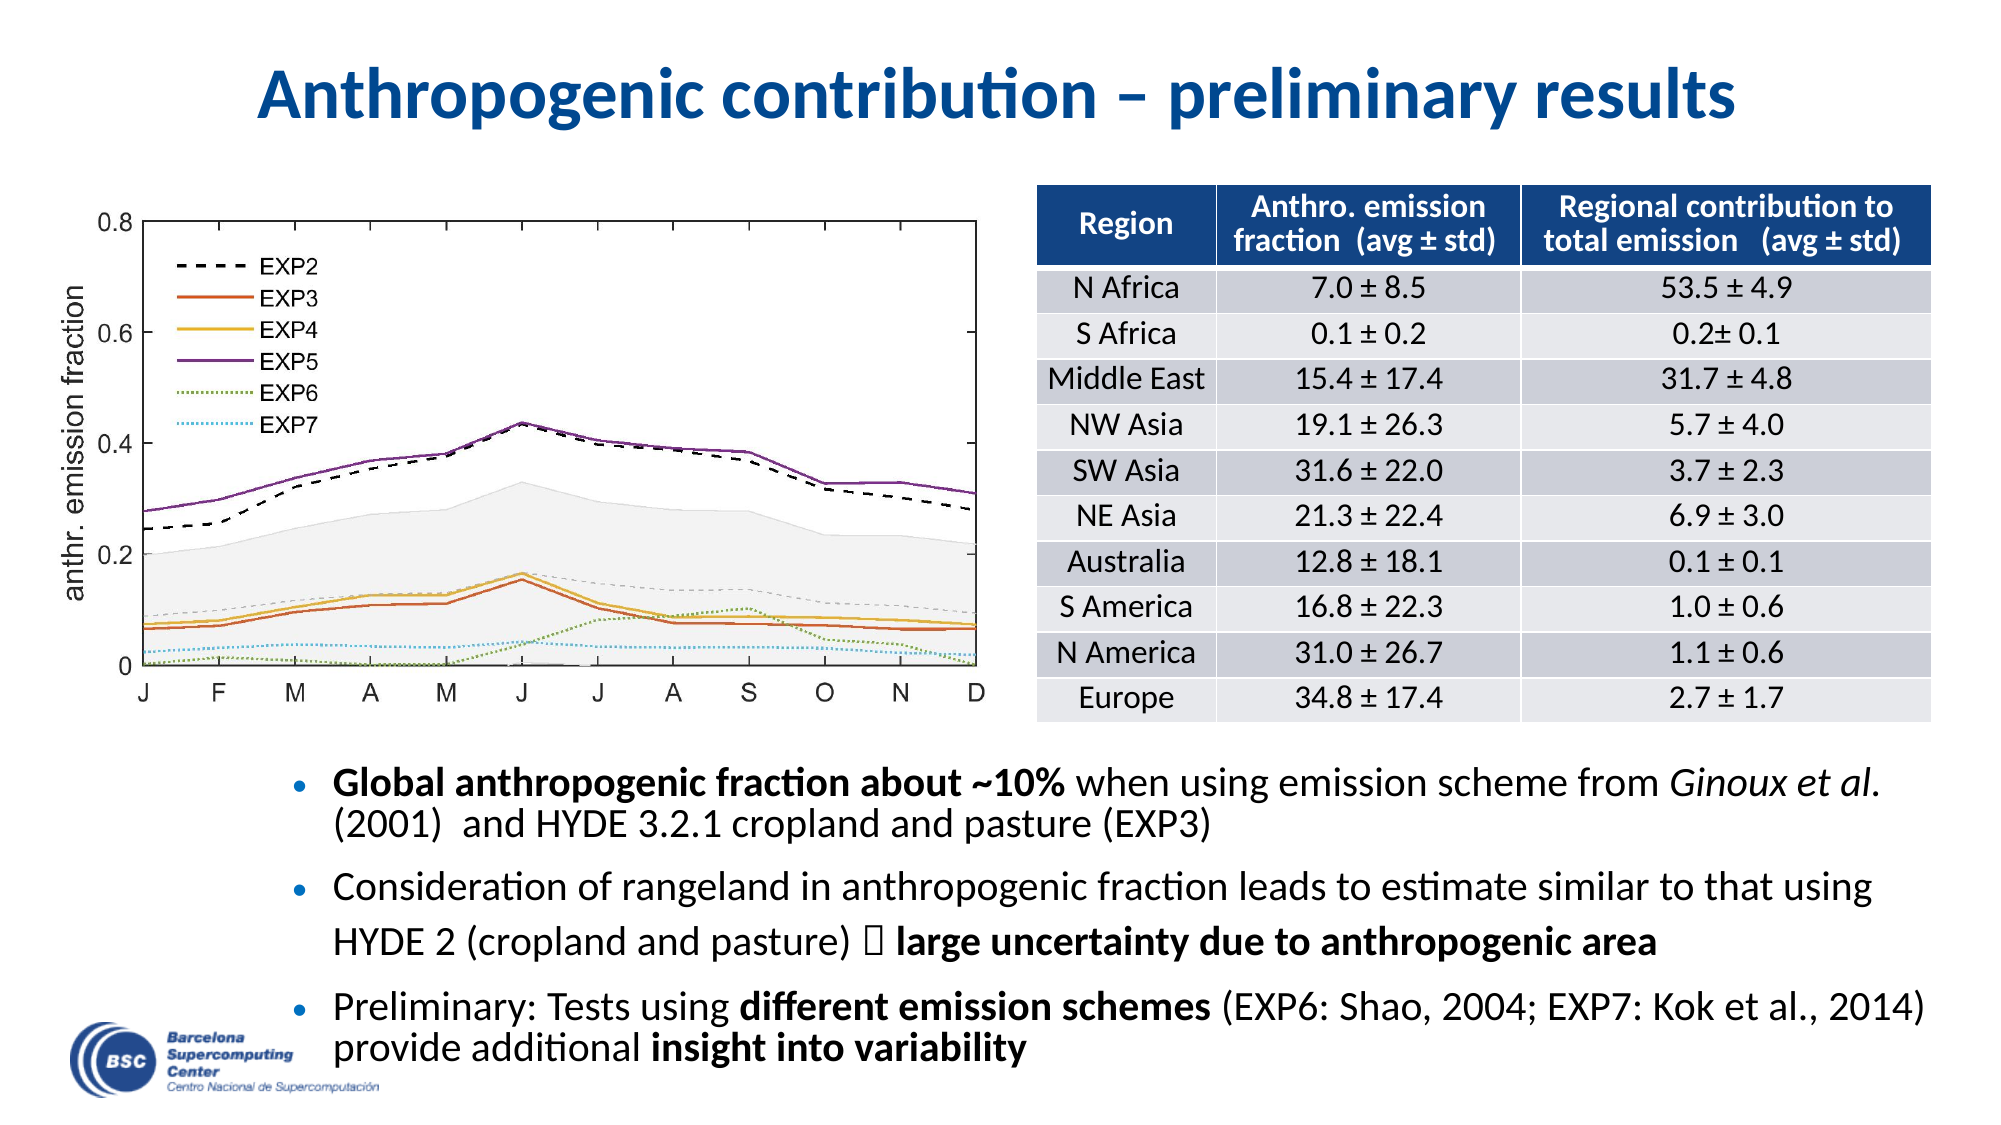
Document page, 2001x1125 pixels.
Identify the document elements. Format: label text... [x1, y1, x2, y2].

table_cell 0.1 ± 0.2 [1217, 314, 1520, 358]
table_cell 21.3 ± 22.4 [1217, 496, 1520, 540]
picture [70, 1022, 379, 1098]
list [37, 194, 998, 724]
table_header Anthro. emission fraction (avg ± std) [1217, 185, 1520, 265]
table_cell 0.1 ± 0.1 [1522, 542, 1931, 586]
table_cell Middle East [1037, 360, 1216, 404]
table_cell 0.2± 0.1 [1522, 314, 1931, 358]
table_cell 31.0 ± 26.7 [1217, 633, 1520, 677]
table_cell 15.4 ± 17.4 [1217, 360, 1520, 404]
table_cell Europe [1037, 679, 1216, 722]
table_cell 3.7 ± 2.3 [1522, 451, 1931, 495]
table_header Regional contribution to total emission (avg ± std) [1522, 185, 1931, 265]
table_cell 31.6 ± 22.0 [1217, 451, 1520, 495]
table_cell 16.8 ± 22.3 [1217, 587, 1520, 631]
table_cell 1.0 ± 0.6 [1522, 587, 1931, 631]
table_cell 34.8 ± 17.4 [1217, 679, 1520, 722]
table_cell N America [1037, 633, 1216, 677]
table_cell S Africa [1037, 314, 1216, 358]
table_cell SW Asia [1037, 451, 1216, 495]
table_cell 1.1 ± 0.6 [1522, 633, 1931, 677]
table_cell N Africa [1037, 271, 1216, 313]
title Anthropogenic contribution – preliminary results [76, 26, 1920, 164]
table_cell Australia [1037, 542, 1216, 586]
table_cell 31.7 ± 4.8 [1522, 360, 1931, 404]
table_cell 6.9 ± 3.0 [1522, 496, 1931, 540]
table_cell 19.1 ± 26.3 [1217, 405, 1520, 449]
table_cell S America [1037, 587, 1216, 631]
table_cell 7.0 ± 8.5 [1217, 271, 1520, 313]
table_header Region [1037, 185, 1216, 265]
table_cell 12.8 ± 18.1 [1217, 542, 1520, 586]
table_cell 53.5 ± 4.9 [1522, 271, 1931, 313]
table_cell NW Asia [1037, 405, 1216, 449]
text_box Global anthropogenic fraction about ~10% when using emission scheme from Ginoux et al. (2001) and HYDE 3.2.1 cropland and pasture (EXP3) Consideration of rangeland in anthropogenic fraction leads to estimate similar to that using HYDE 2 (cropland and pasture)  large uncertainty due to anthropogenic area Preliminary: Tests using different emission schemes (EXP6: Shao, 2004; EXP7: Kok et al., 2014) provide additional insight into variability [277, 757, 1954, 1083]
table_cell 5.7 ± 4.0 [1522, 405, 1931, 449]
table_cell 2.7 ± 1.7 [1522, 679, 1931, 722]
table_cell NE Asia [1037, 496, 1216, 540]
